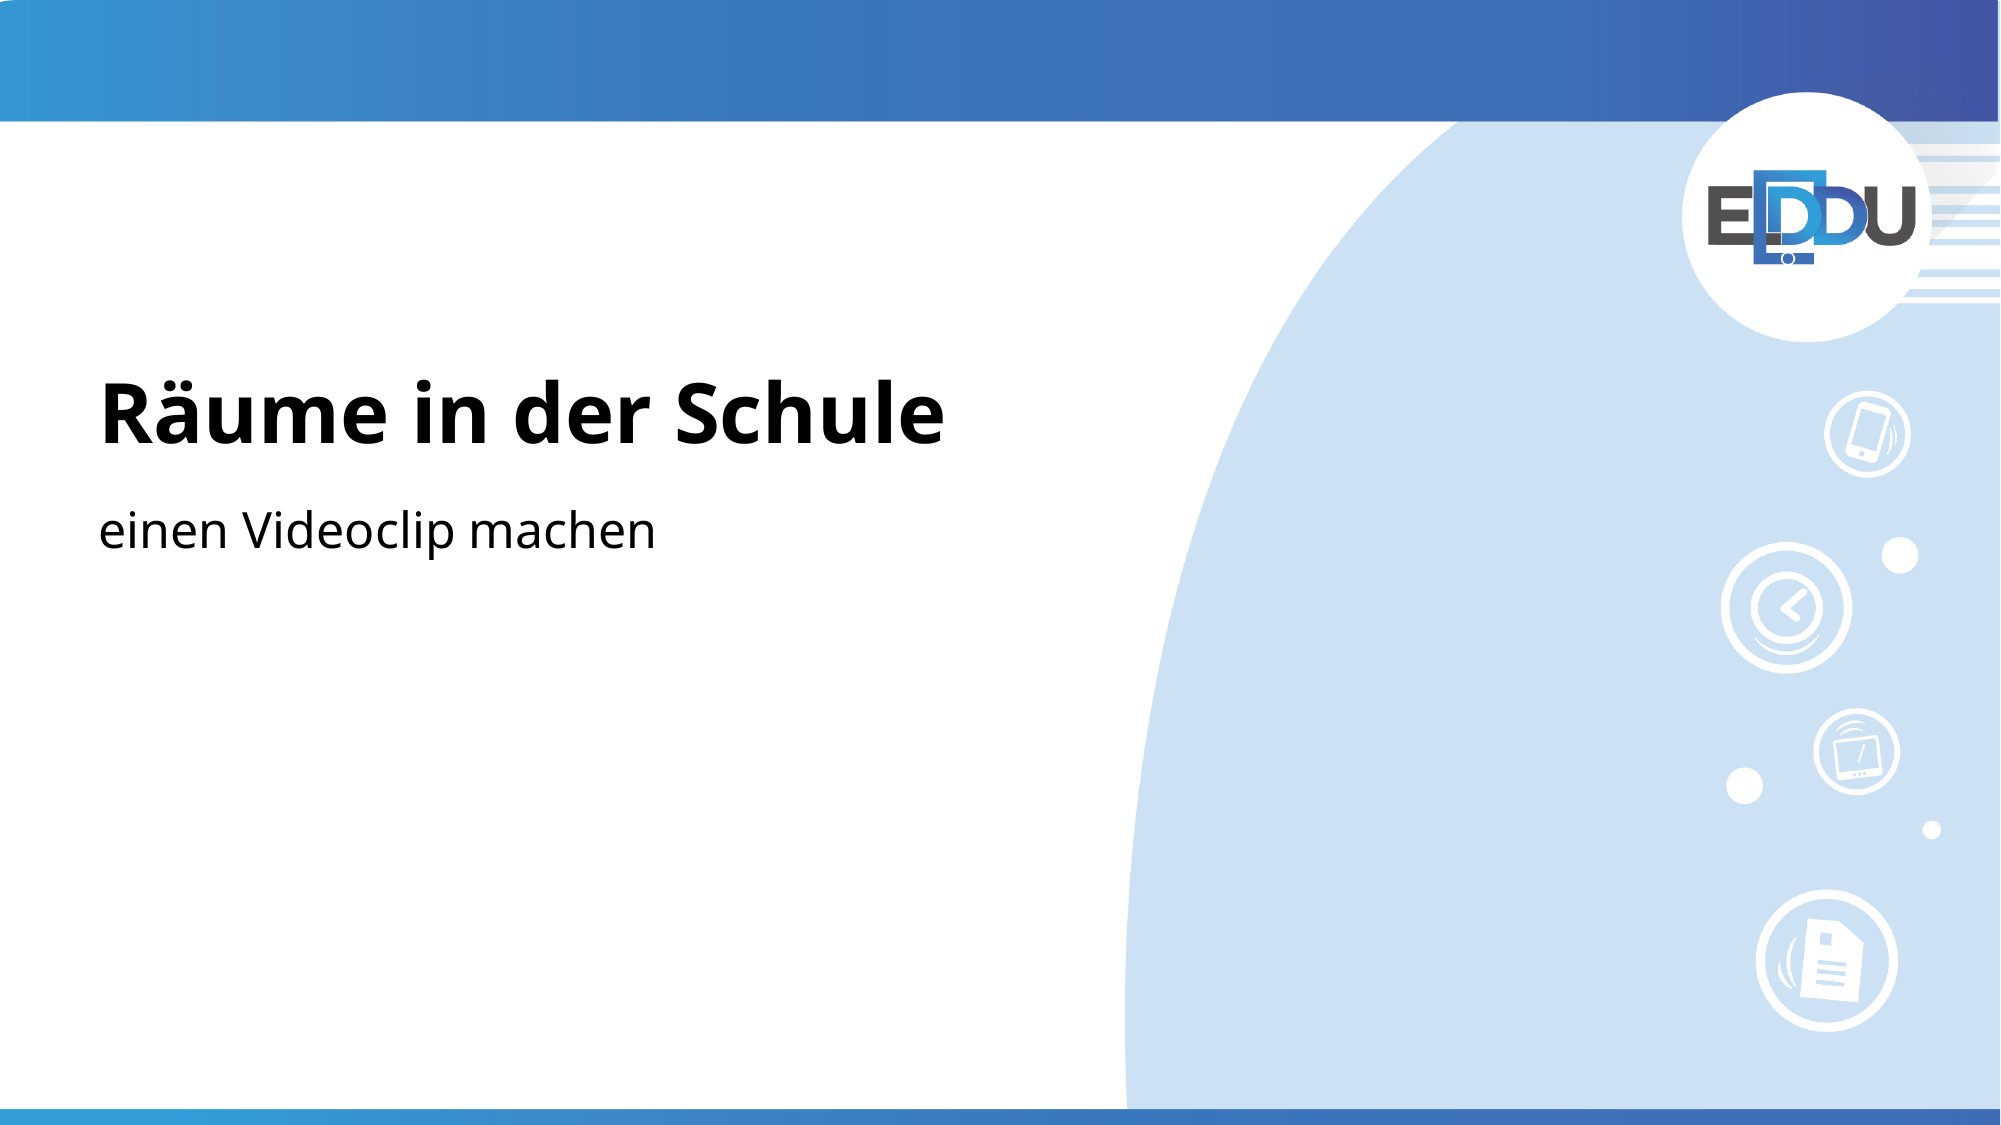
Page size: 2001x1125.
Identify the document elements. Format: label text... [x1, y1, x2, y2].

title Räume in der Schule [83, 195, 1584, 470]
subtitle einen Videoclip machen [83, 498, 1584, 661]
picture [0, 0, 2001, 1125]
